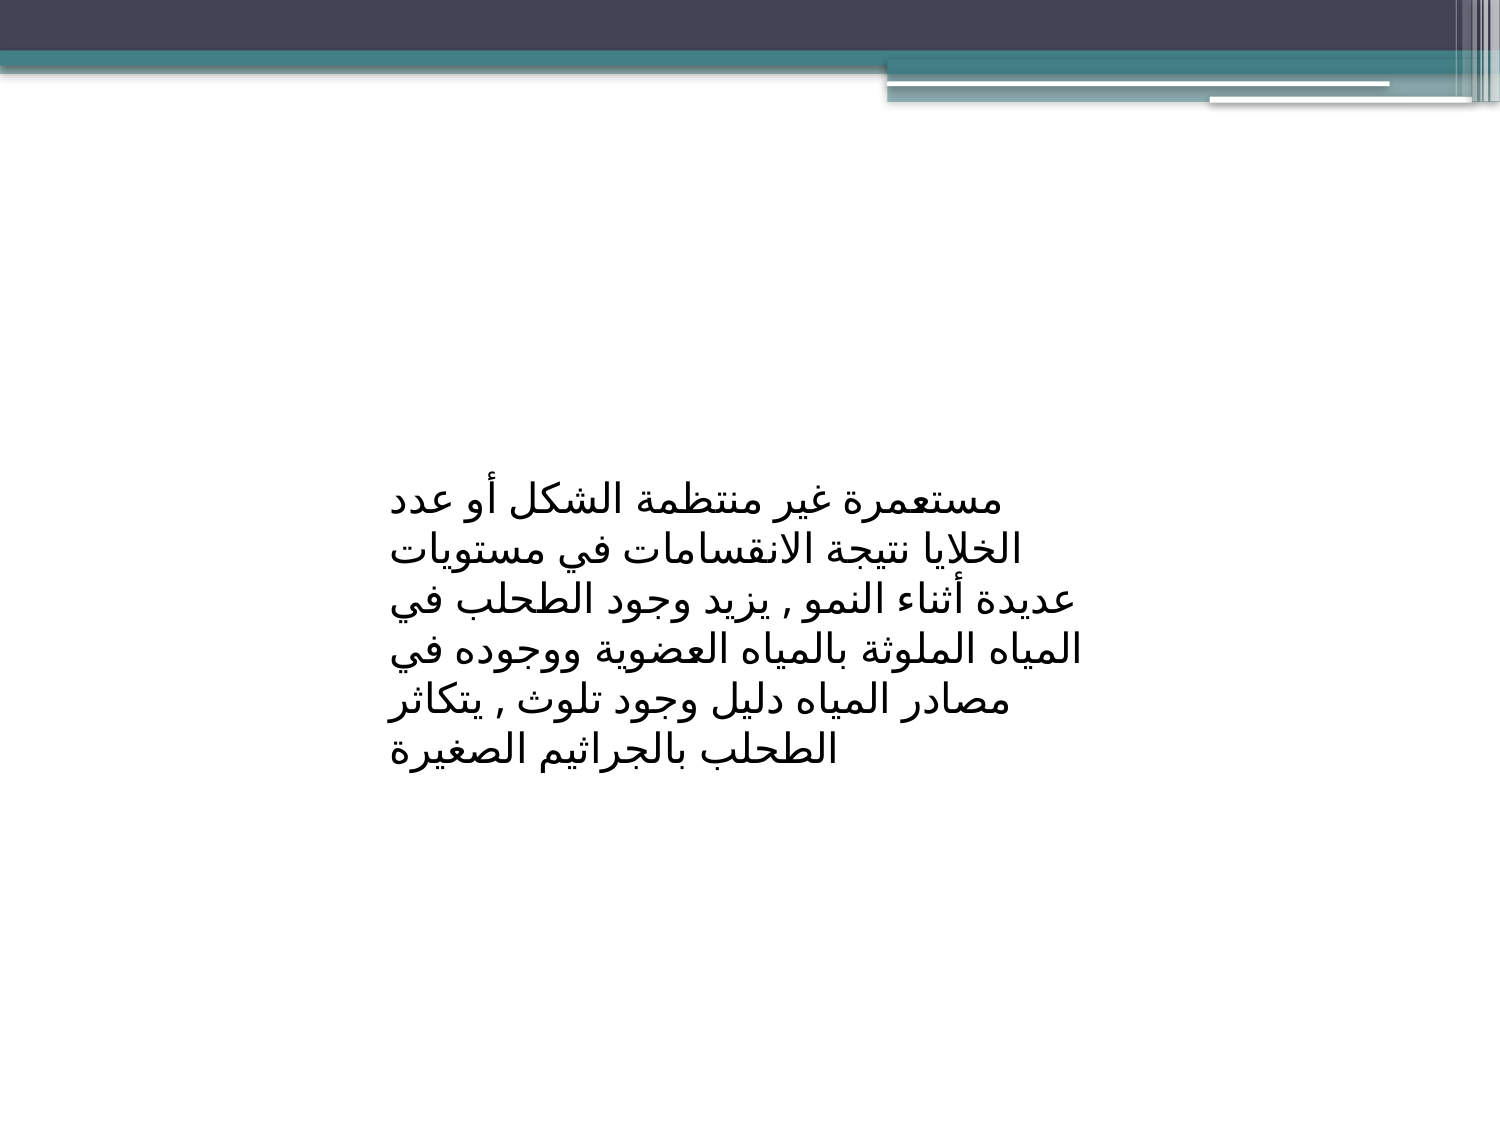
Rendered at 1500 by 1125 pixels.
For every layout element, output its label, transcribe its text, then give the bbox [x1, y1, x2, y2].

text_box مستعمرة غير منتظمة الشكل أو عدد الخلايا نتيجة الانقسامات في مستويات عديدة أثناء النمو , يزيد وجود الطحلب في المياه الملوثة بالمياه العضوية ووجوده في مصادر المياه دليل وجود تلوث , يتكاثر الطحلب بالجراثيم الصغيرة [374, 463, 1125, 779]
